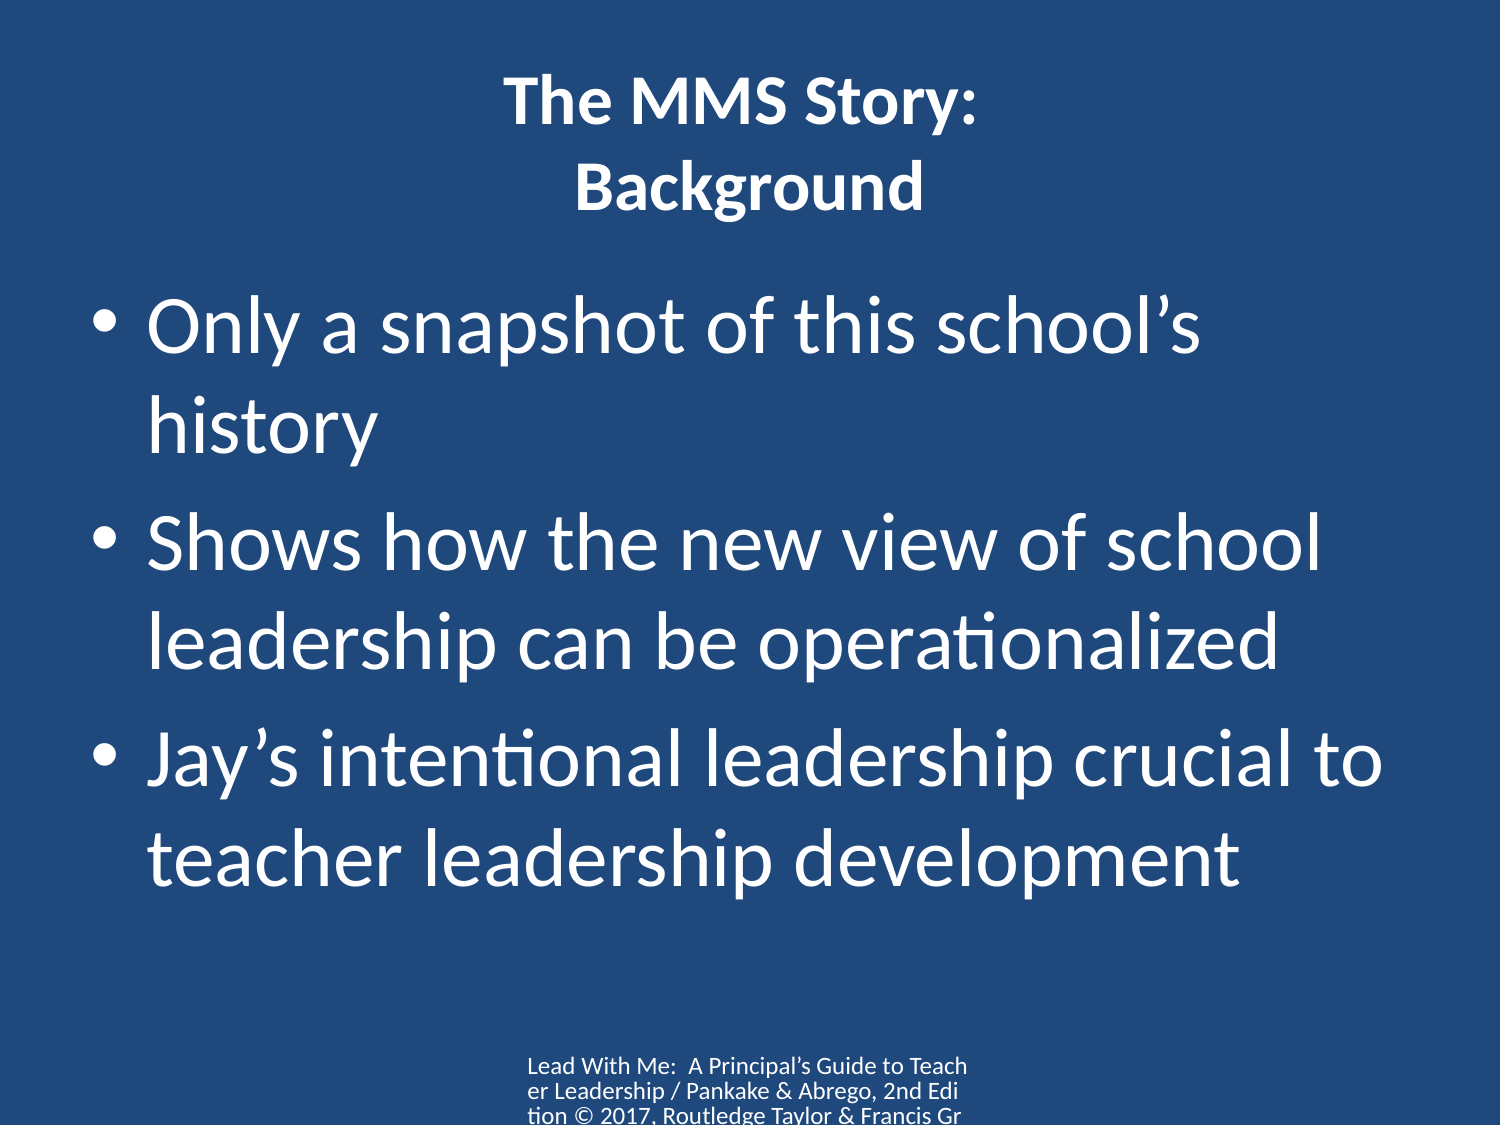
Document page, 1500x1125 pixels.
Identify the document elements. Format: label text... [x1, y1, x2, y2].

footer Lead With Me: A Principal’s Guide to Teacher Leadership / Pankake & Abrego, 2nd Edition © 2017, Routledge Taylor & Francis Group [512, 1034, 988, 1095]
title The MMS Story: Background [75, 45, 1425, 233]
list Only a snapshot of this school’s history Shows how the new view of school leadership can be operationalized Jay’s intentional leadership crucial to teacher leadership development [75, 262, 1425, 1005]
